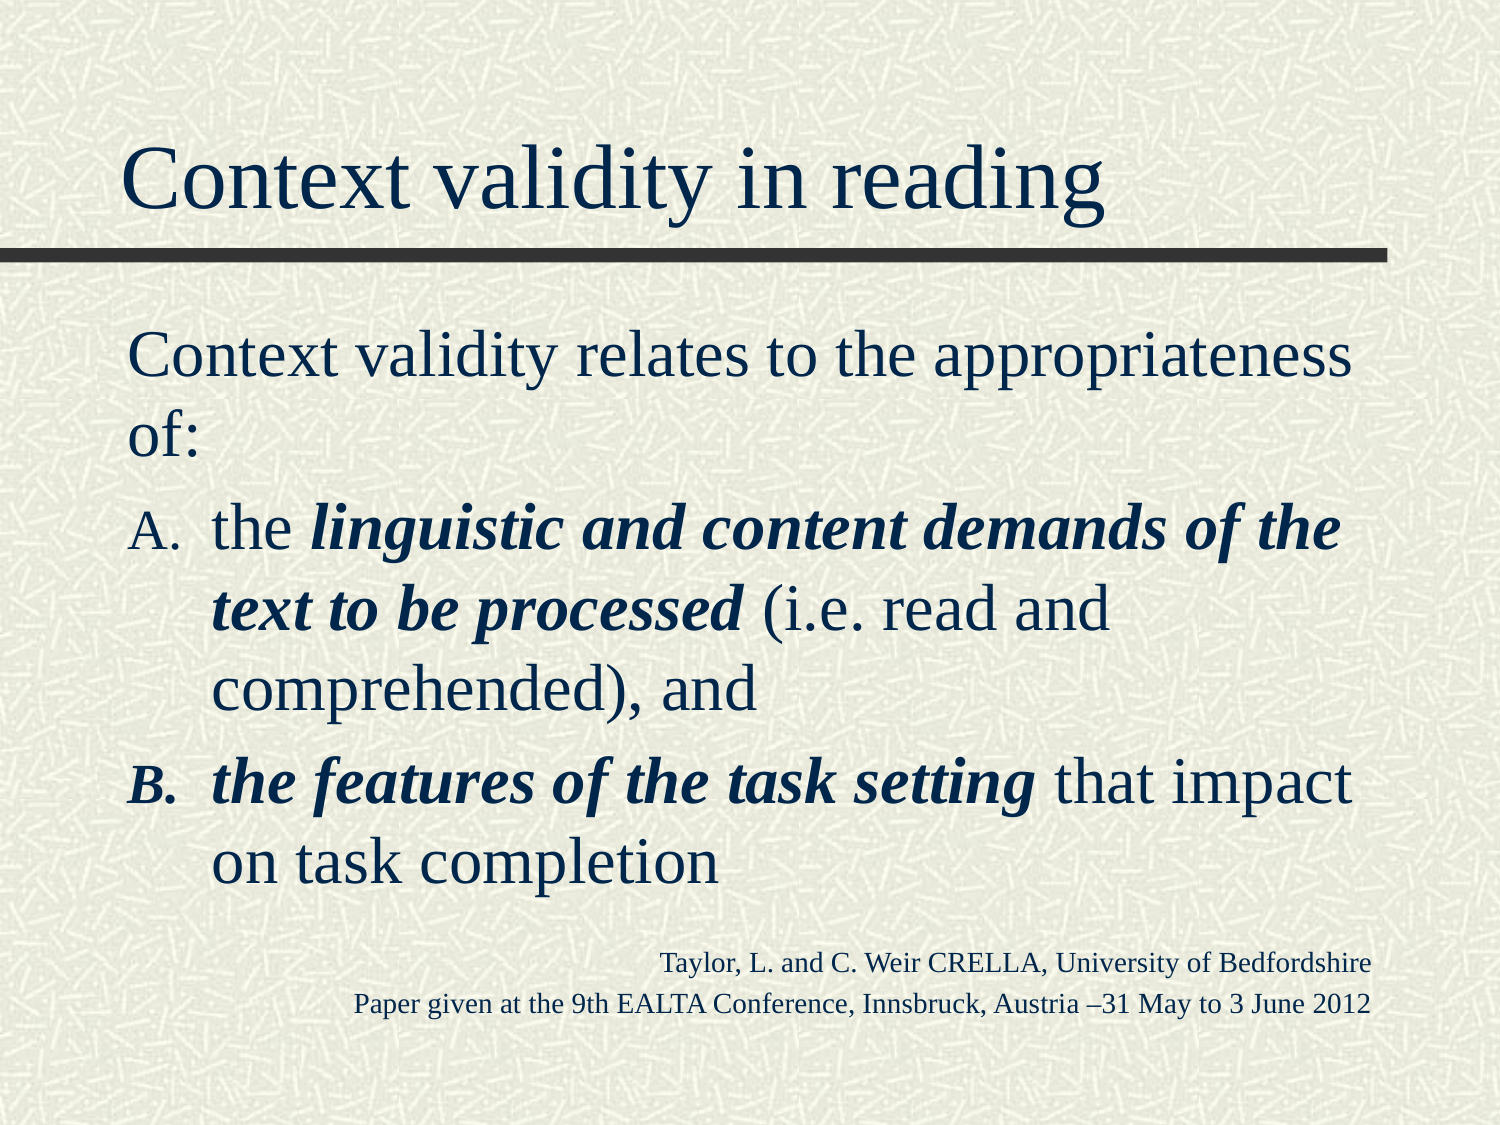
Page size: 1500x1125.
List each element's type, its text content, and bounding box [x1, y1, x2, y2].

title Context validity in reading [105, 46, 1455, 235]
picture [0, 0, 1500, 1125]
list Context validity relates to the appropriateness of: the linguistic and content demands of the text to be processed (i.e. read and comprehended), and the features of the task setting that impact on task completion Taylor, L. and C. Weir CRELLA, University of Bedfordshire Paper given at the 9th EALTA Conference, Innsbruck, Austria –31 May to 3 June 2012 [112, 302, 1388, 991]
